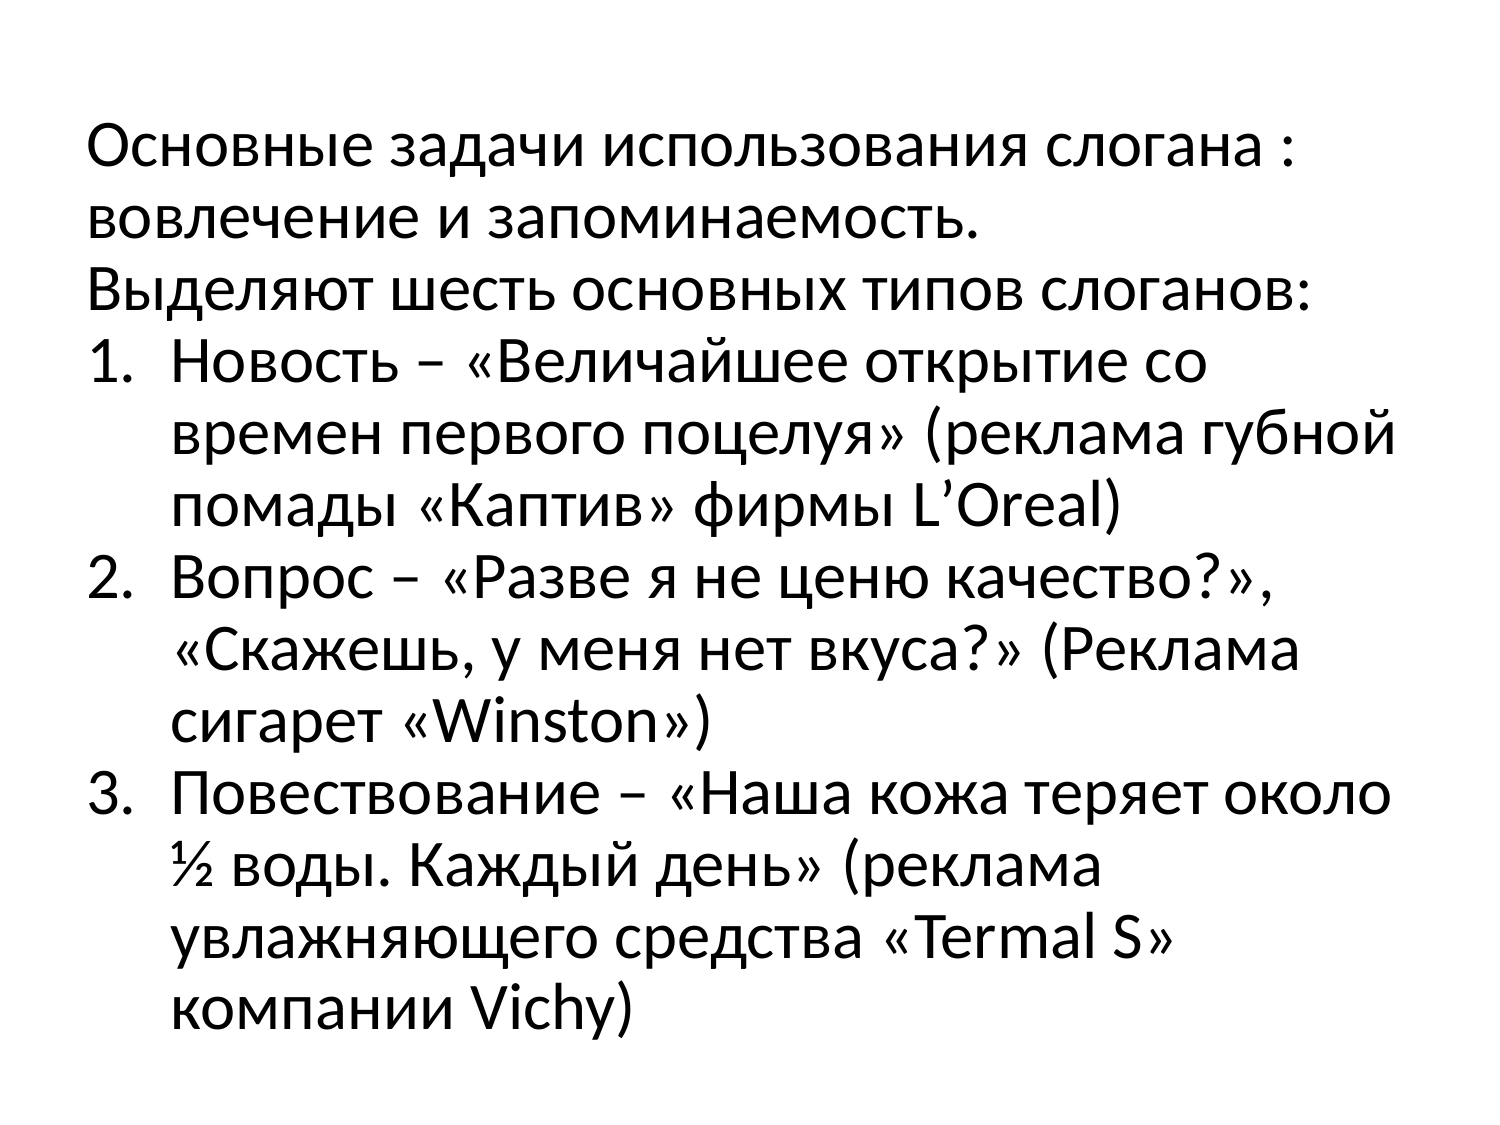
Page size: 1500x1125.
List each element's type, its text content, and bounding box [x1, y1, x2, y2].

list Основные задачи использования слогана : вовлечение и запоминаемость. Выделяют шесть основных типов слоганов: Новость – «Величайшее открытие со времен первого поцелуя» (реклама губной помады «Каптив» фирмы L’Oreal) Вопрос – «Разве я не ценю качество?», «Скажешь, у меня нет вкуса?» (Реклама сигарет «Winston») Повествование – «Наша кожа теряет около ½ воды. Каждый день» (реклама увлажняющего средства «Termal S» компании Vichy) [53, 101, 1436, 1083]
